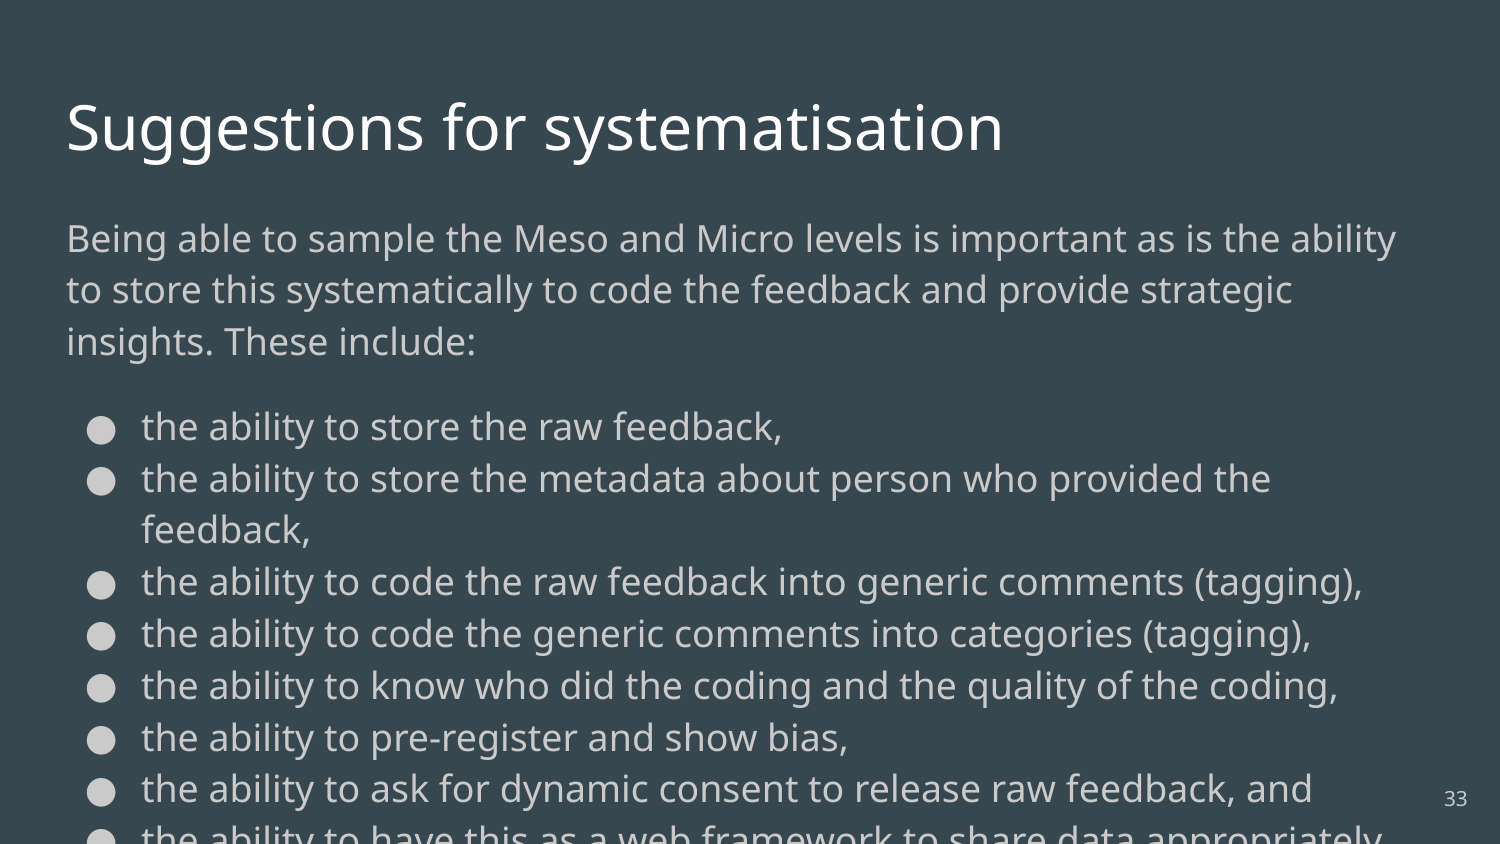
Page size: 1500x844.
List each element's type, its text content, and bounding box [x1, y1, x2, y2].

list Being able to sample the Meso and Micro levels is important as is the ability to store this systematically to code the feedback and provide strategic insights. These include: the ability to store the raw feedback, the ability to store the metadata about person who provided the feedback, the ability to code the raw feedback into generic comments (tagging), the ability to code the generic comments into categories (tagging), the ability to know who did the coding and the quality of the coding, the ability to pre-register and show bias, the ability to ask for dynamic consent to release raw feedback, and the ability to have this as a web framework to share data appropriately. [51, 192, 1449, 811]
slide_number ‹#› [1392, 767, 1483, 833]
title Suggestions for systematisation [51, 72, 1449, 167]
